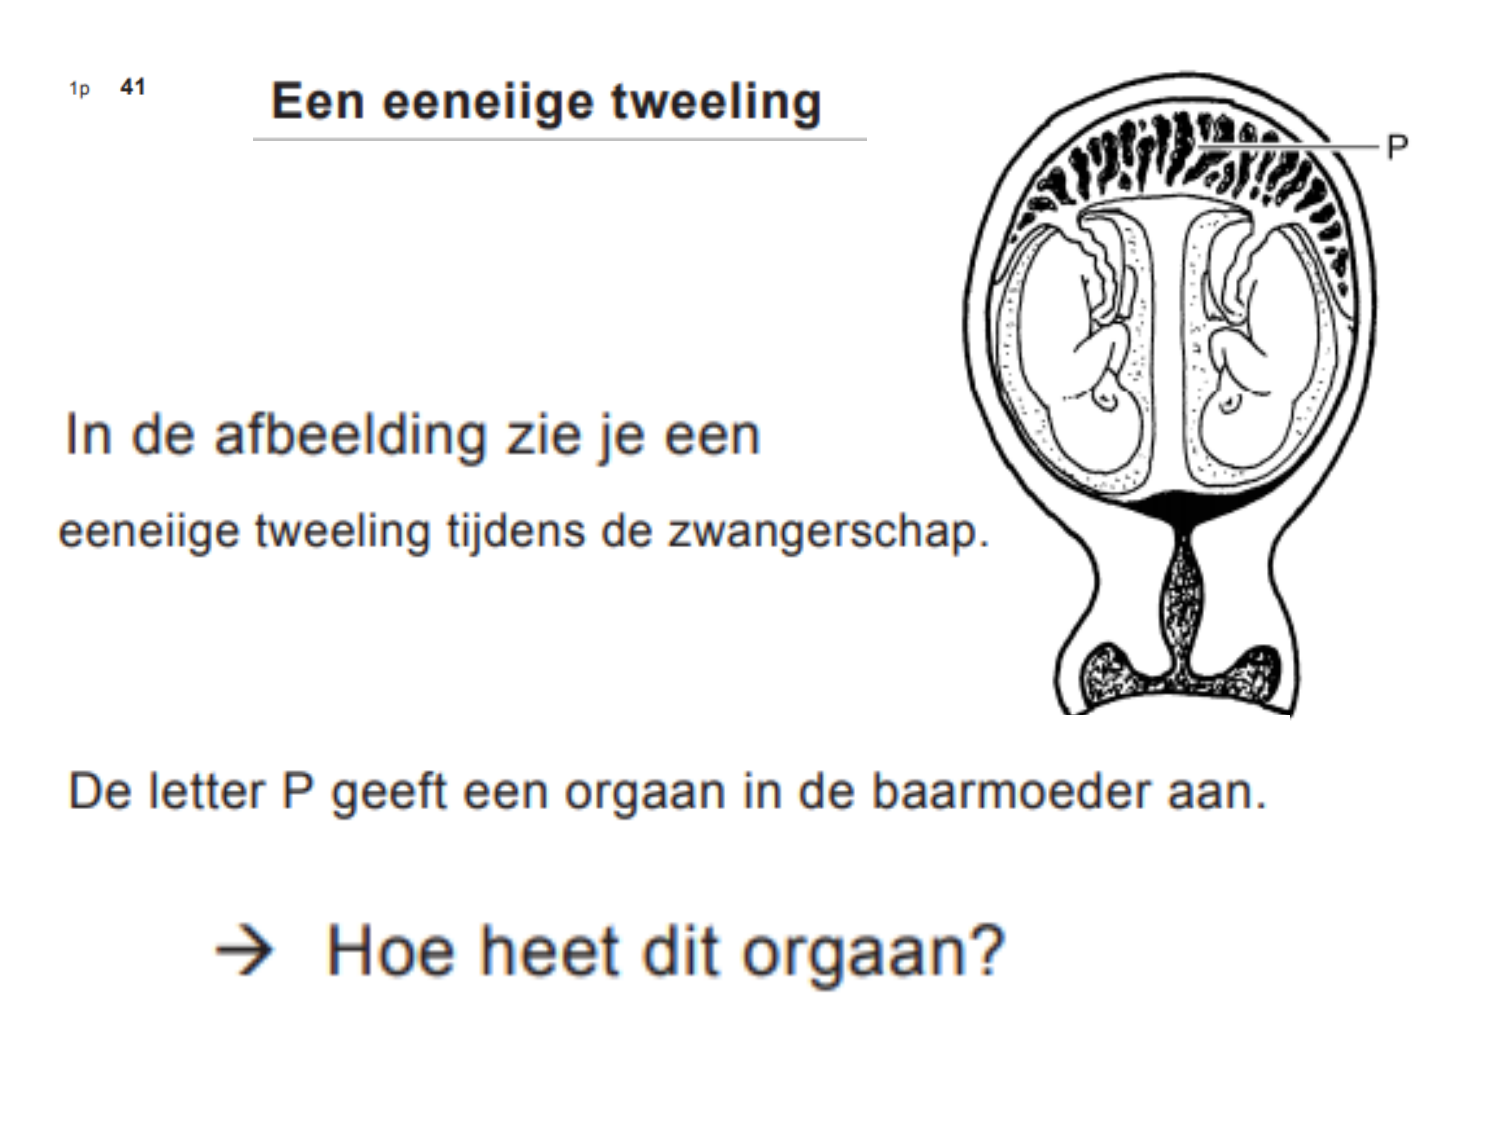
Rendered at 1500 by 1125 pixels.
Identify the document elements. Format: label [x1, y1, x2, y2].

picture [52, 55, 160, 122]
picture [44, 27, 1464, 830]
picture [253, 50, 867, 142]
picture [194, 904, 1042, 1024]
